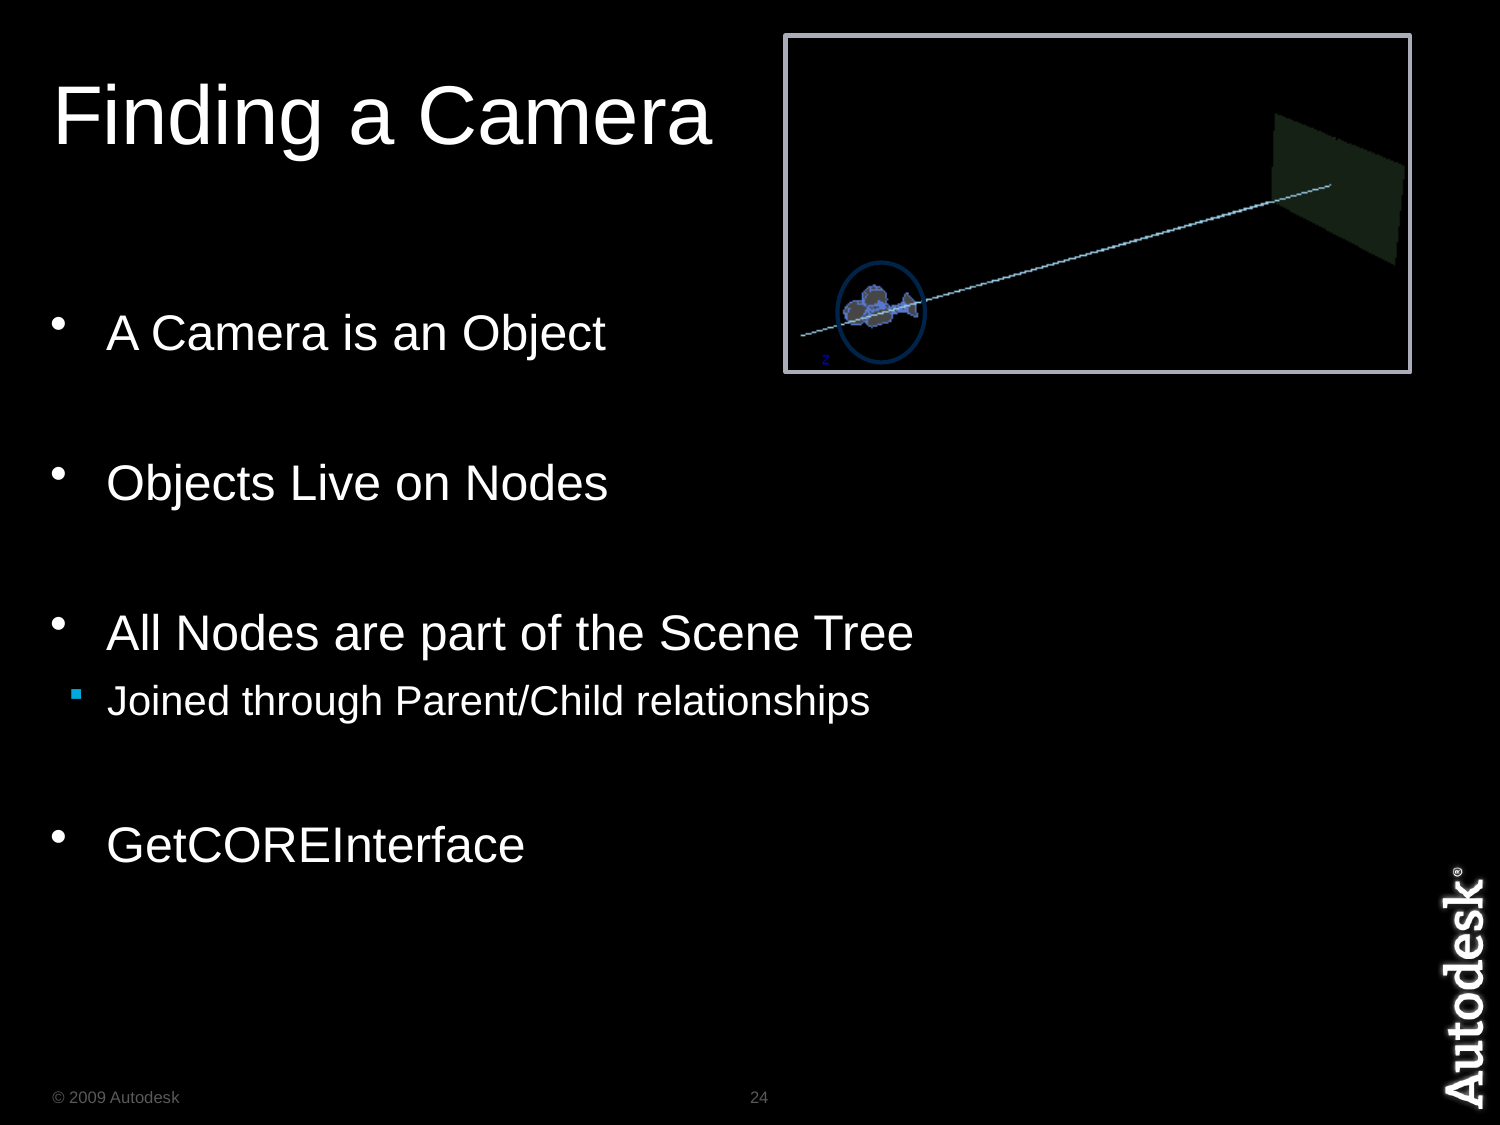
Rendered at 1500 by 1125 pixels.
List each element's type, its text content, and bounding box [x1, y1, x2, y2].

title Finding a Camera [52, 22, 1401, 211]
list A Camera is an Object Objects Live on Nodes All Nodes are part of the Scene Tree Joined through Parent/Child relationships GetCOREInterface [49, 224, 1398, 1066]
picture [787, 37, 1408, 371]
picture [1402, 0, 1500, 1125]
